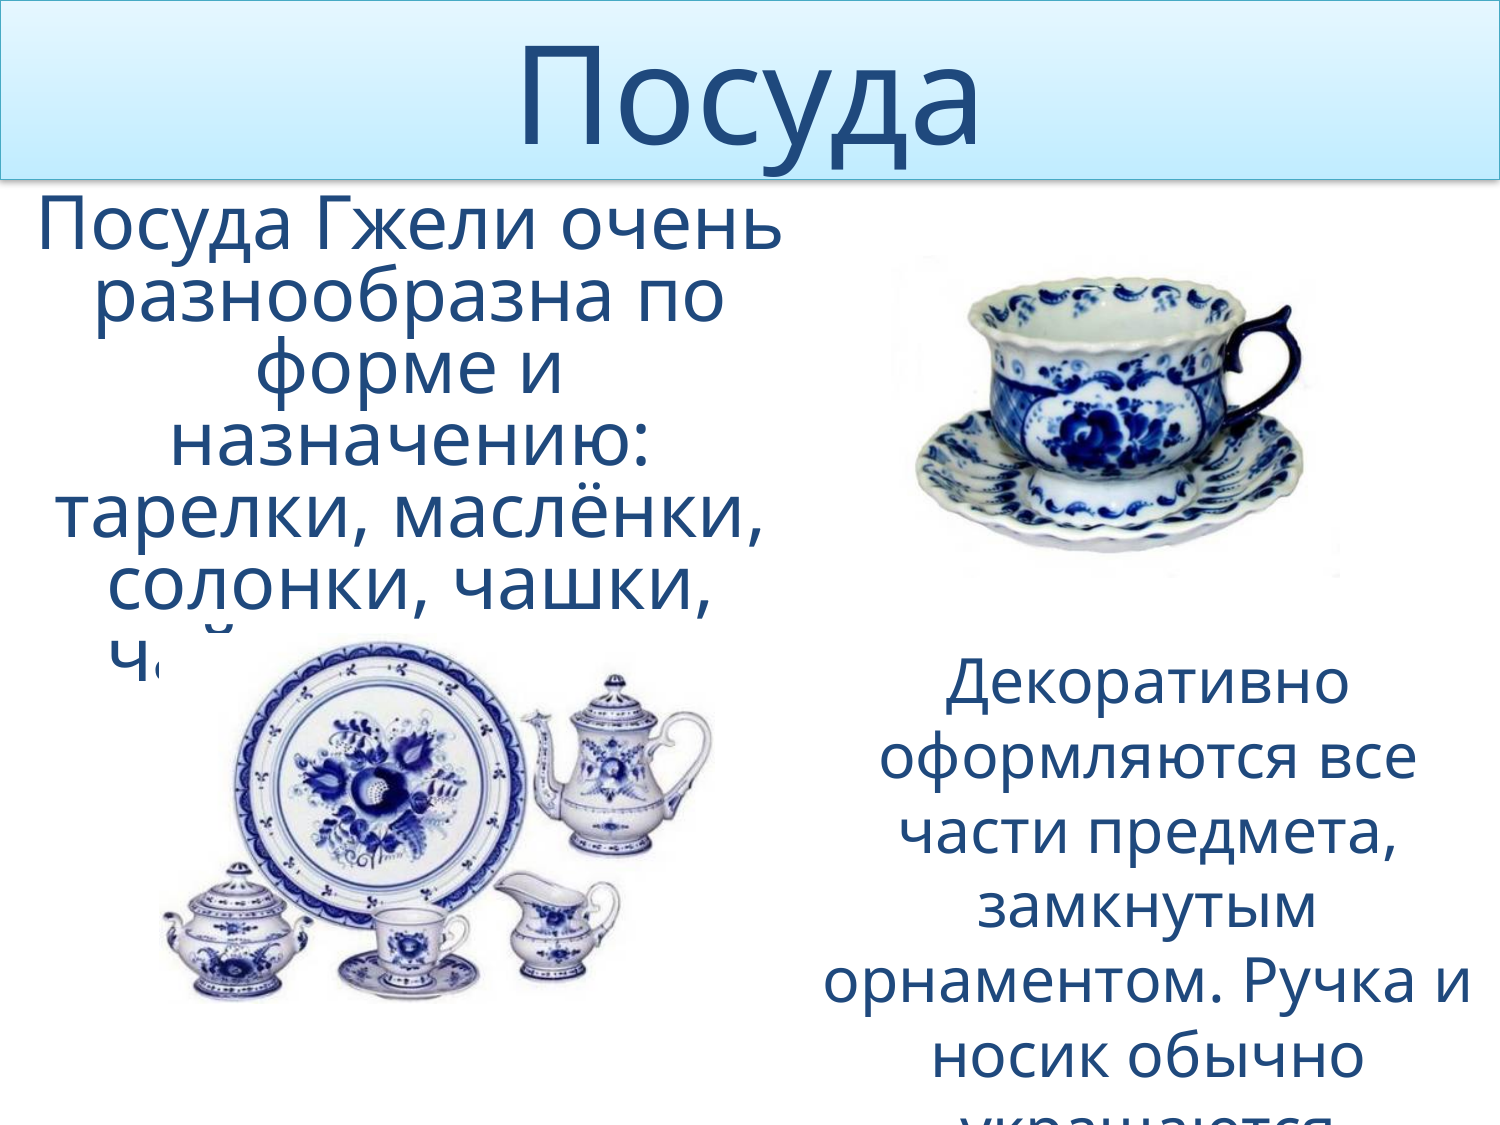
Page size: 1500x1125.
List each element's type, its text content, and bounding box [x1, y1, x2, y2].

picture [891, 255, 1340, 578]
picture [159, 633, 716, 1005]
text_box Посуда Гжели очень разнообразна по форме и назначению: тарелки, маслёнки, солонки, чашки, чайники, миски. [0, 184, 821, 704]
text_box Посуда [0, 0, 1500, 180]
text_box Декоративно оформляются все части предмета, замкнутым орнаментом. Ручка и носик обычно украшаются ленточным орнаментом или голубым цветом [797, 633, 1500, 1125]
